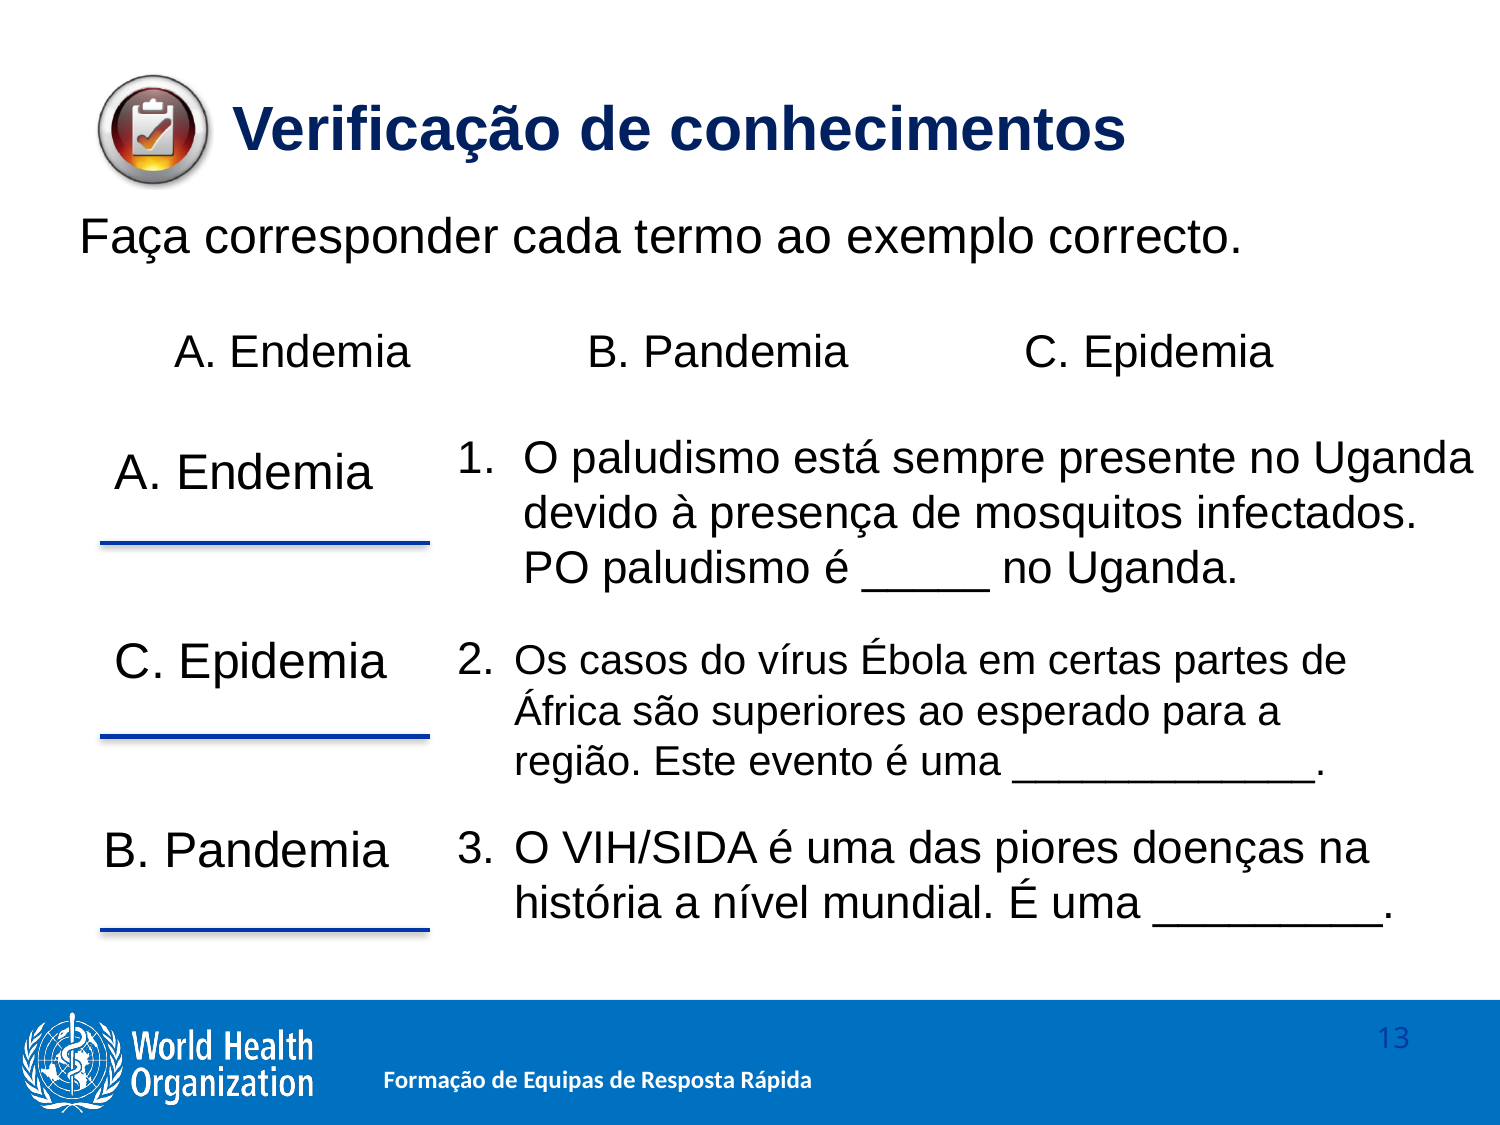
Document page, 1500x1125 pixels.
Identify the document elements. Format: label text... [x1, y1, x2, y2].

text_box 2. Os casos do vírus Ébola em certas partes de África são superiores ao esperado para a região. Este evento é uma _____________. [442, 621, 1418, 792]
text_box 3. O VIH/SIDA é uma das piores doenças na história a nível mundial. É uma _________. [442, 810, 1459, 936]
text_box C. Epidemia [100, 621, 442, 697]
text_box Faça corresponder cada termo ao exemplo correcto. [64, 196, 1421, 271]
text_box O paludismo está sempre presente no Uganda devido à presença de mosquitos infectados. PO paludismo é _____ no Uganda. [442, 420, 1500, 601]
text_box B. Pandemia [572, 314, 951, 385]
text_box B. Pandemia [88, 810, 444, 886]
text_box C. Epidemia [1009, 314, 1381, 385]
text_box 13 [1074, 1012, 1425, 1073]
text_box A. Endemia [100, 432, 442, 508]
text_box A. Endemia [159, 314, 520, 385]
text_box [80, 325, 1425, 422]
picture [21, 1012, 313, 1113]
text_box Verificação de conhecimentos [218, 80, 1187, 171]
picture [91, 67, 214, 191]
